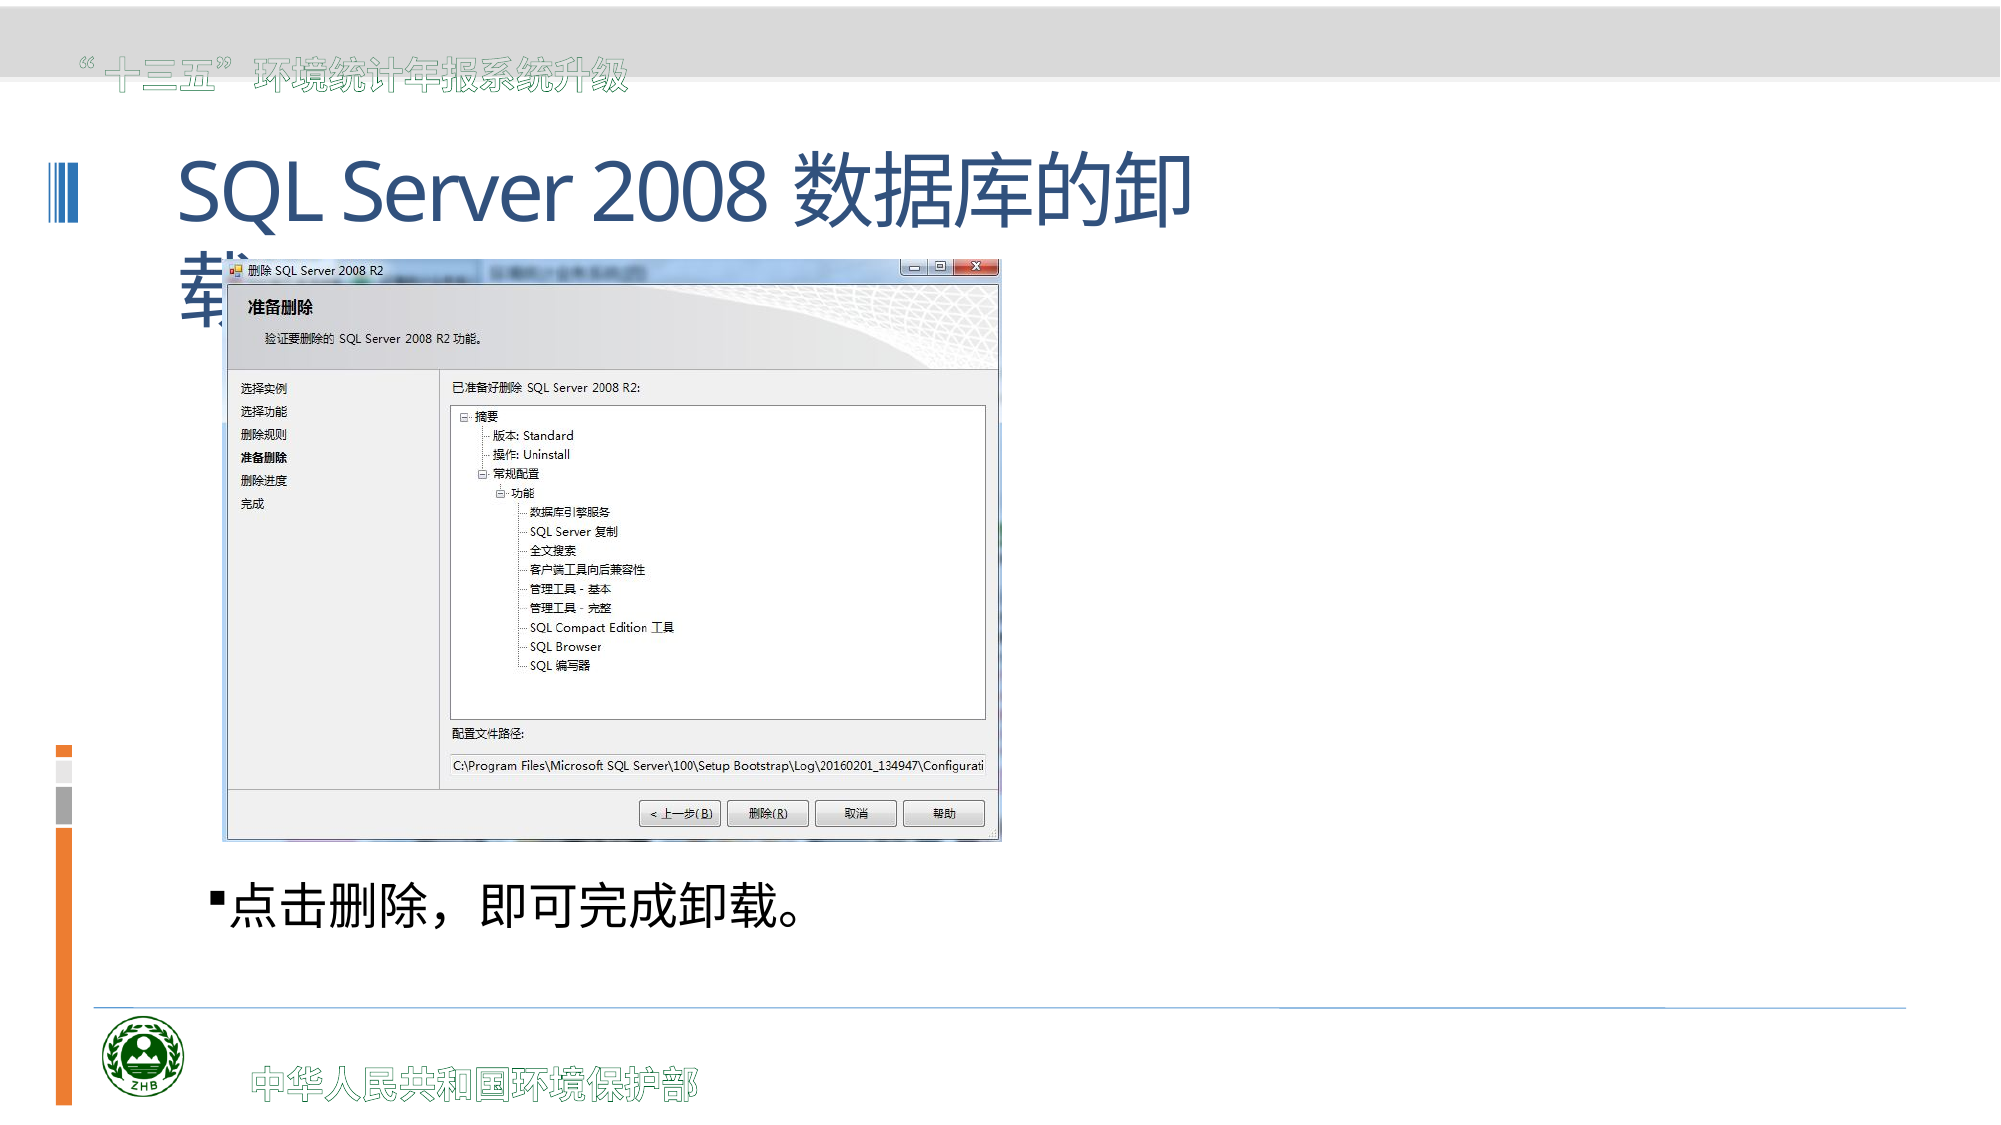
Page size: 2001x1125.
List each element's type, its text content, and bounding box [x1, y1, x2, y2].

picture [93, 1007, 188, 1106]
text_box SQL Server 2008数据库的卸载 [162, 130, 1222, 260]
picture [222, 259, 1002, 842]
text_box 点击删除，即可完成卸载。 [191, 866, 1914, 942]
